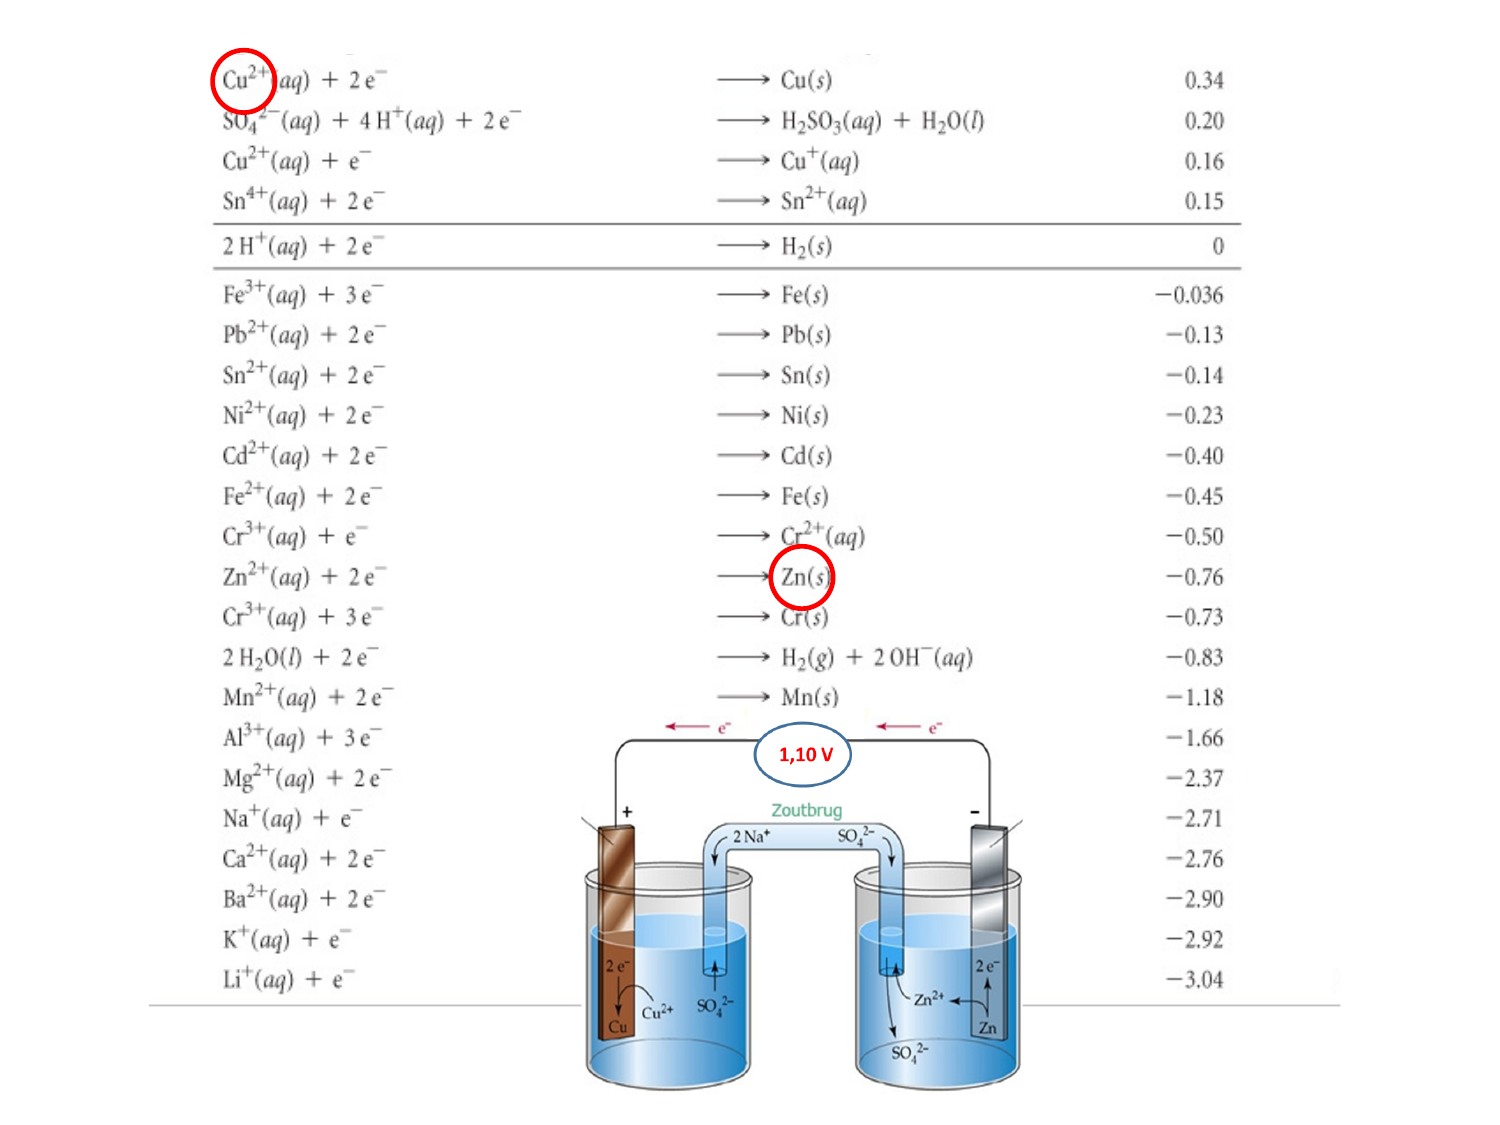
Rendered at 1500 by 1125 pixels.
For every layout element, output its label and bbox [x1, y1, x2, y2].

text_box [226, 49, 261, 54]
picture [148, 54, 1341, 1094]
